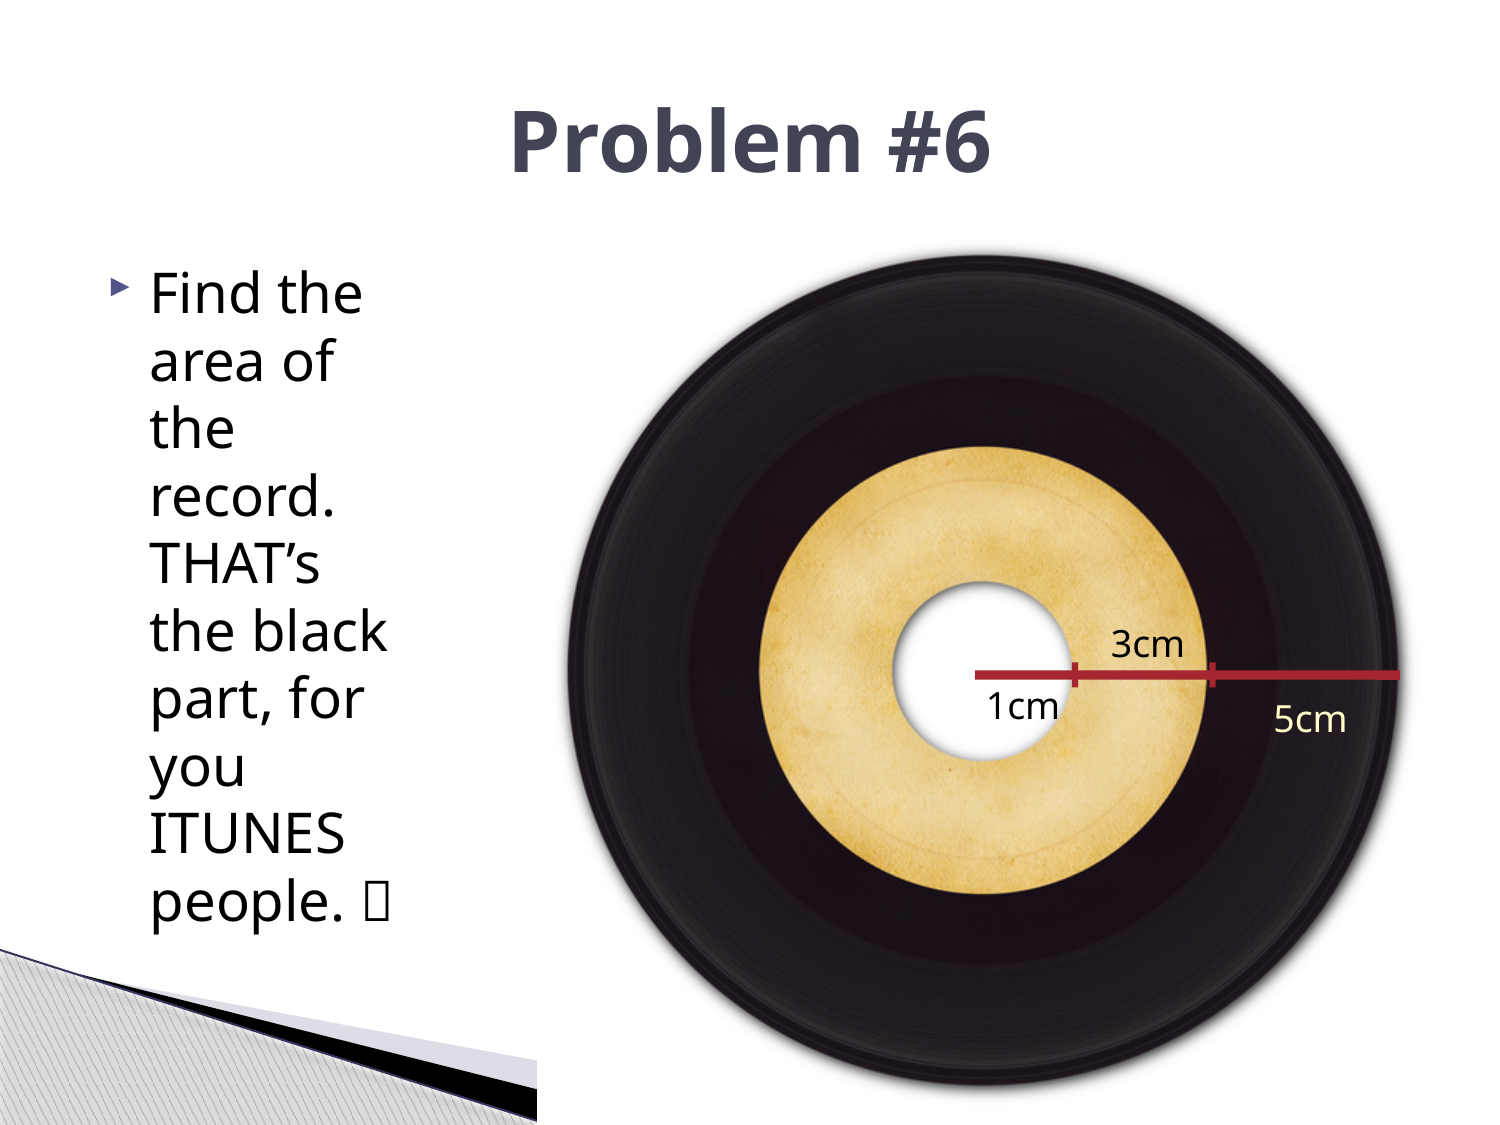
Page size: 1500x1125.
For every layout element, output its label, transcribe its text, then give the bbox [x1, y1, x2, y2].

list Find the area of the record. THAT’s the black part, for you ITUNES people.  [75, 249, 438, 986]
title Problem #6 [75, 45, 1425, 233]
picture [537, 237, 1426, 1125]
